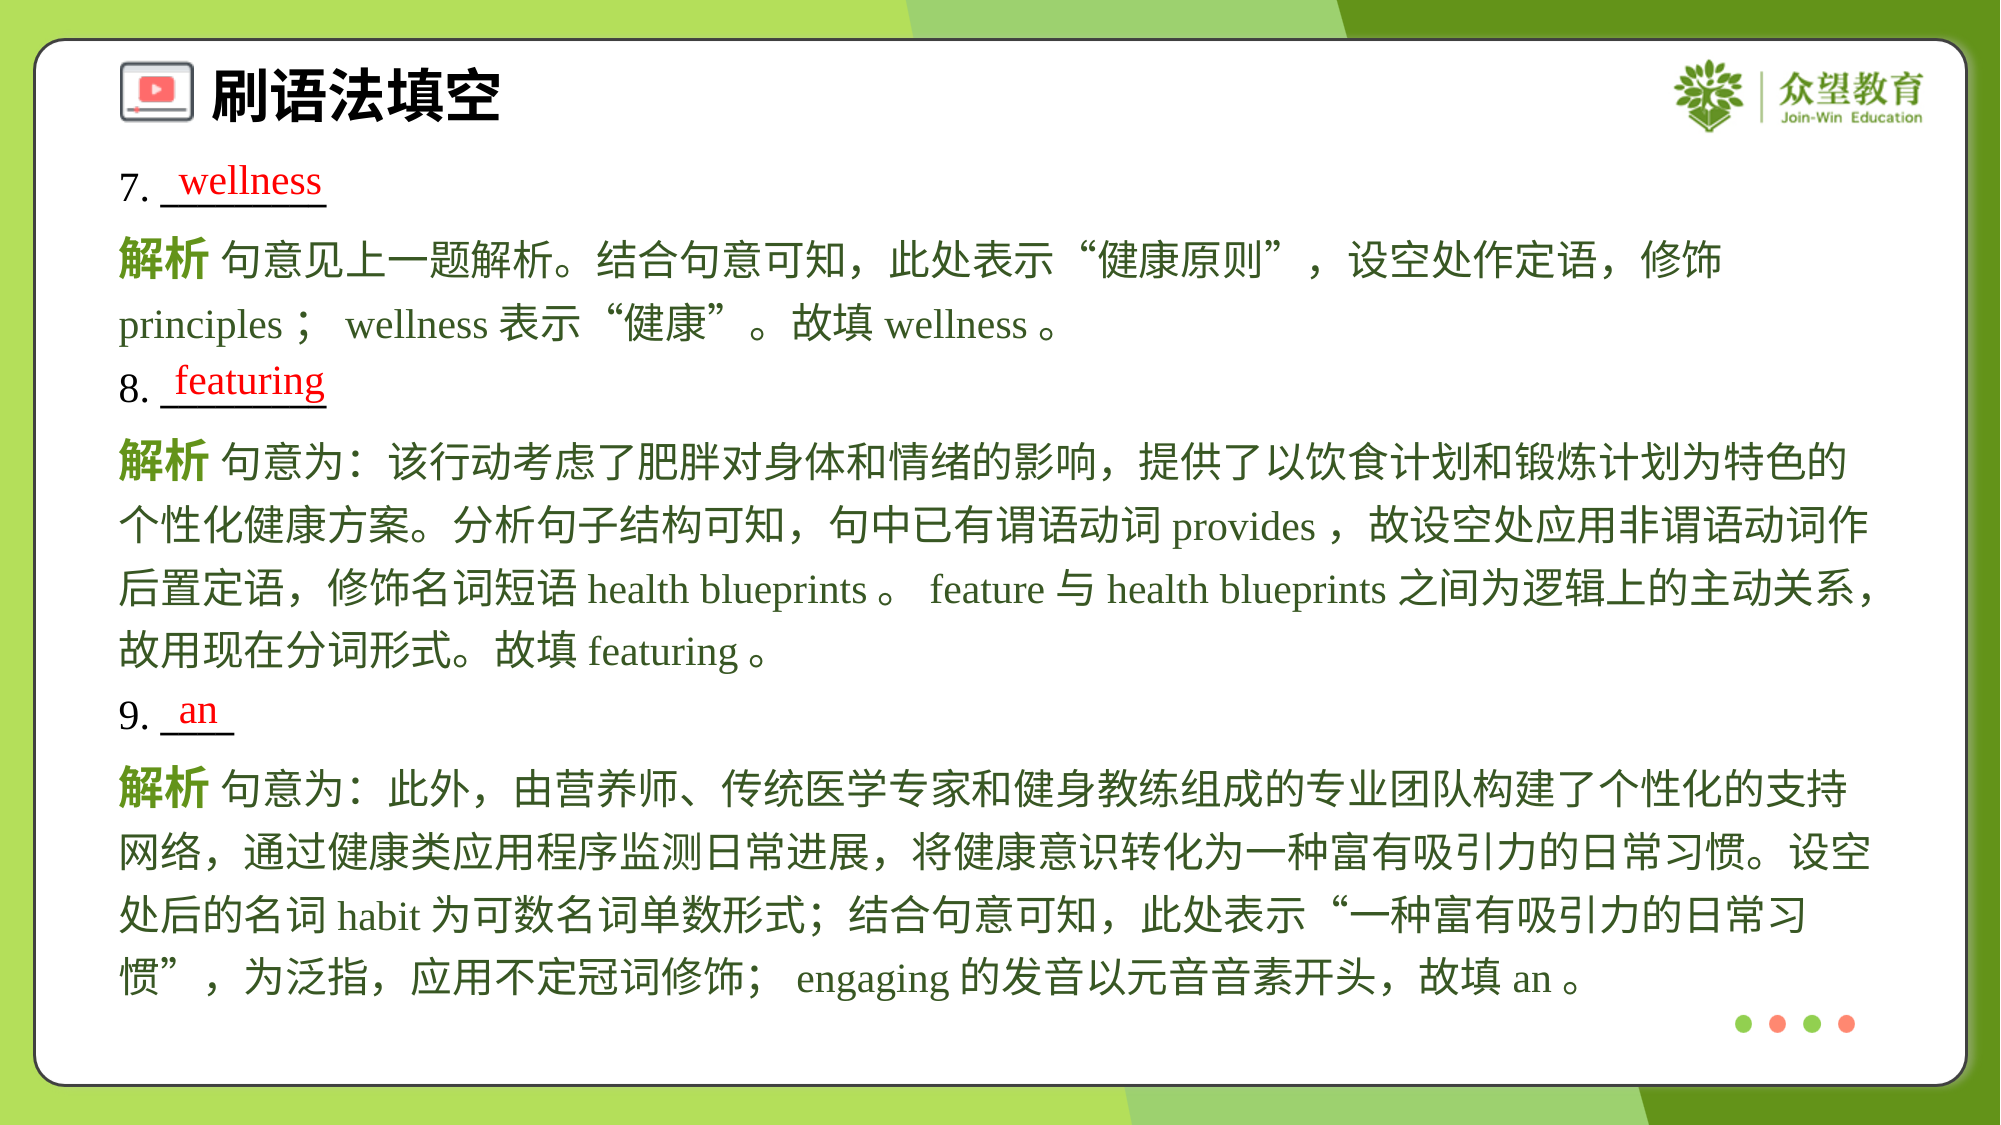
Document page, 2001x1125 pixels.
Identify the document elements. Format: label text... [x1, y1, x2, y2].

text_box 9. ____ [118, 675, 1883, 733]
text_box featuring [170, 339, 330, 398]
text_box 解析 句意见上一题解析。结合句意可知，此处表示“健康原则”，设空处作定语，修饰principles；wellness表示“健康”。故填wellness。 [118, 215, 1883, 343]
text_box wellness [174, 140, 327, 199]
text_box 7. _________ [118, 146, 1883, 204]
text_box an [174, 669, 223, 727]
picture [0, 0, 2000, 1125]
text_box 8. _________ [118, 348, 1883, 406]
text_box 解析 句意为：该行动考虑了肥胖对身体和情绪的影响，提供了以饮食计划和锻炼计划为特色的个性化健康方案。分析句子结构可知，句中已有谓语动词provides，故设空处应用非谓语动词作后置定语，修饰名词短语health blueprints。feature与health blueprints之间为逻辑上的主动关系，故用现在分词形式。故填featuring。 [118, 417, 1883, 670]
text_box 解析 句意为：此外，由营养师、传统医学专家和健身教练组成的专业团队构建了个性化的支持网络，通过健康类应用程序监测日常进展，将健康意识转化为一种富有吸引力的日常习惯。设空处后的名词habit为可数名词单数形式；结合句意可知，此处表示“一种富有吸引力的日常习惯”，为泛指，应用不定冠词修饰；engaging的发音以元音音素开头，故填an。 [118, 744, 1883, 997]
